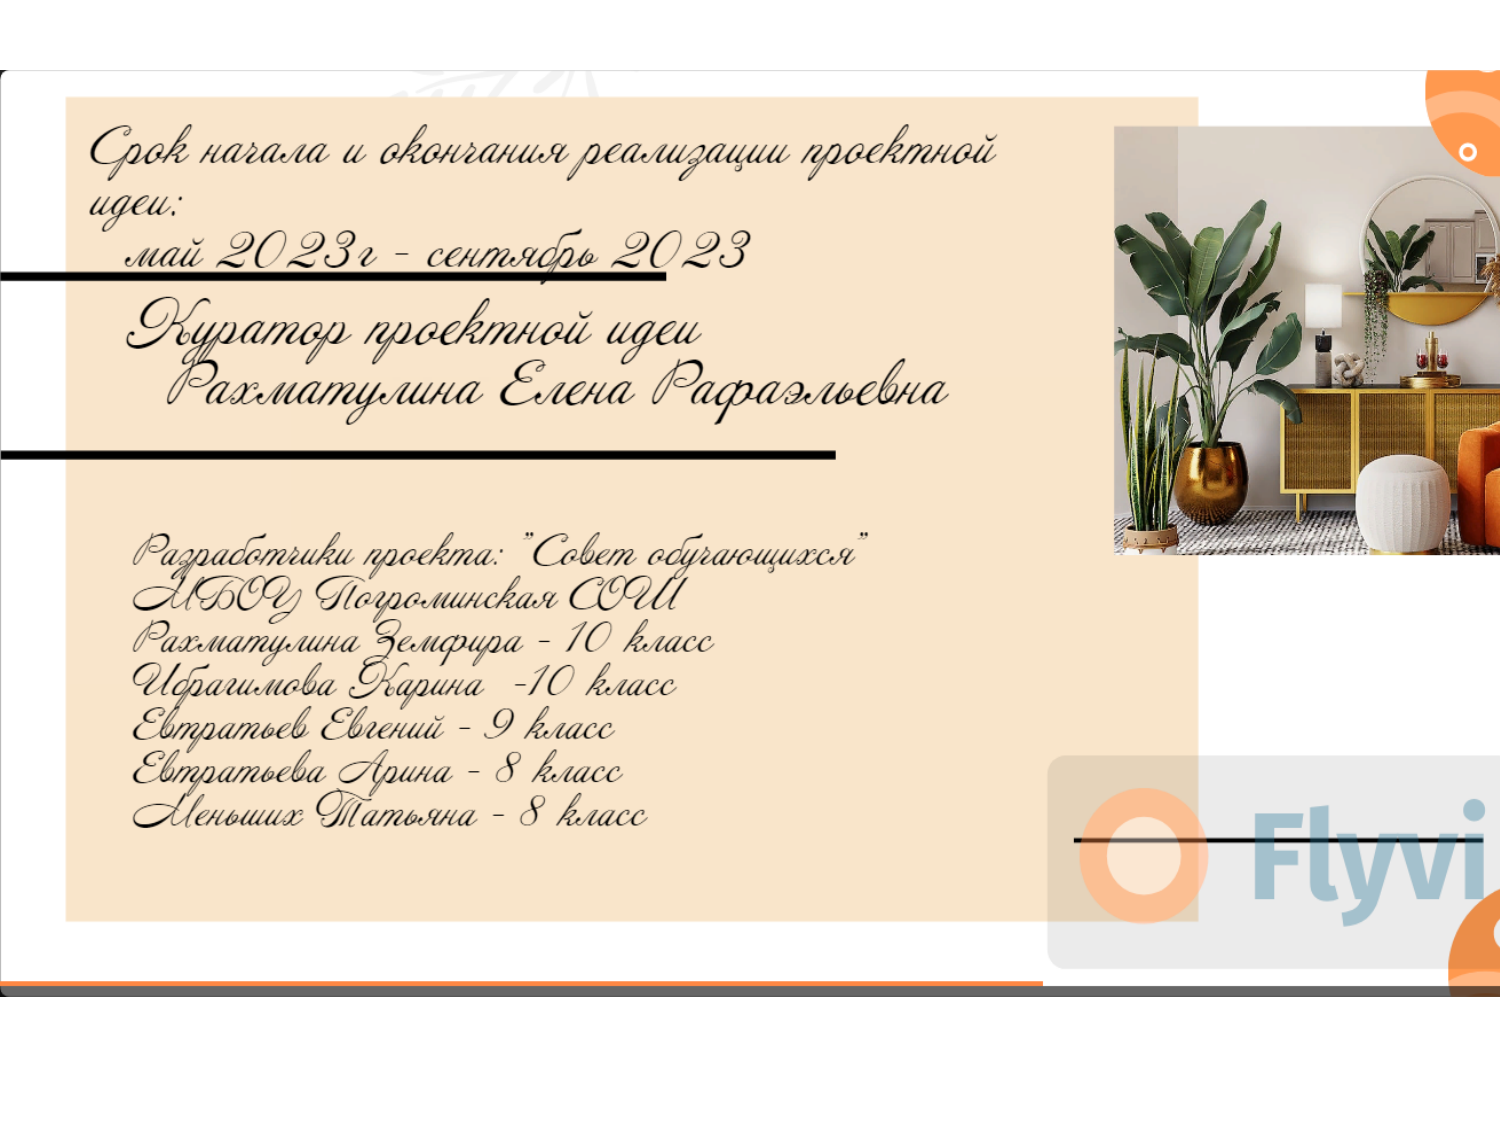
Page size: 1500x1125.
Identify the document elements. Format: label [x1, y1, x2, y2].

picture [0, 70, 1500, 997]
